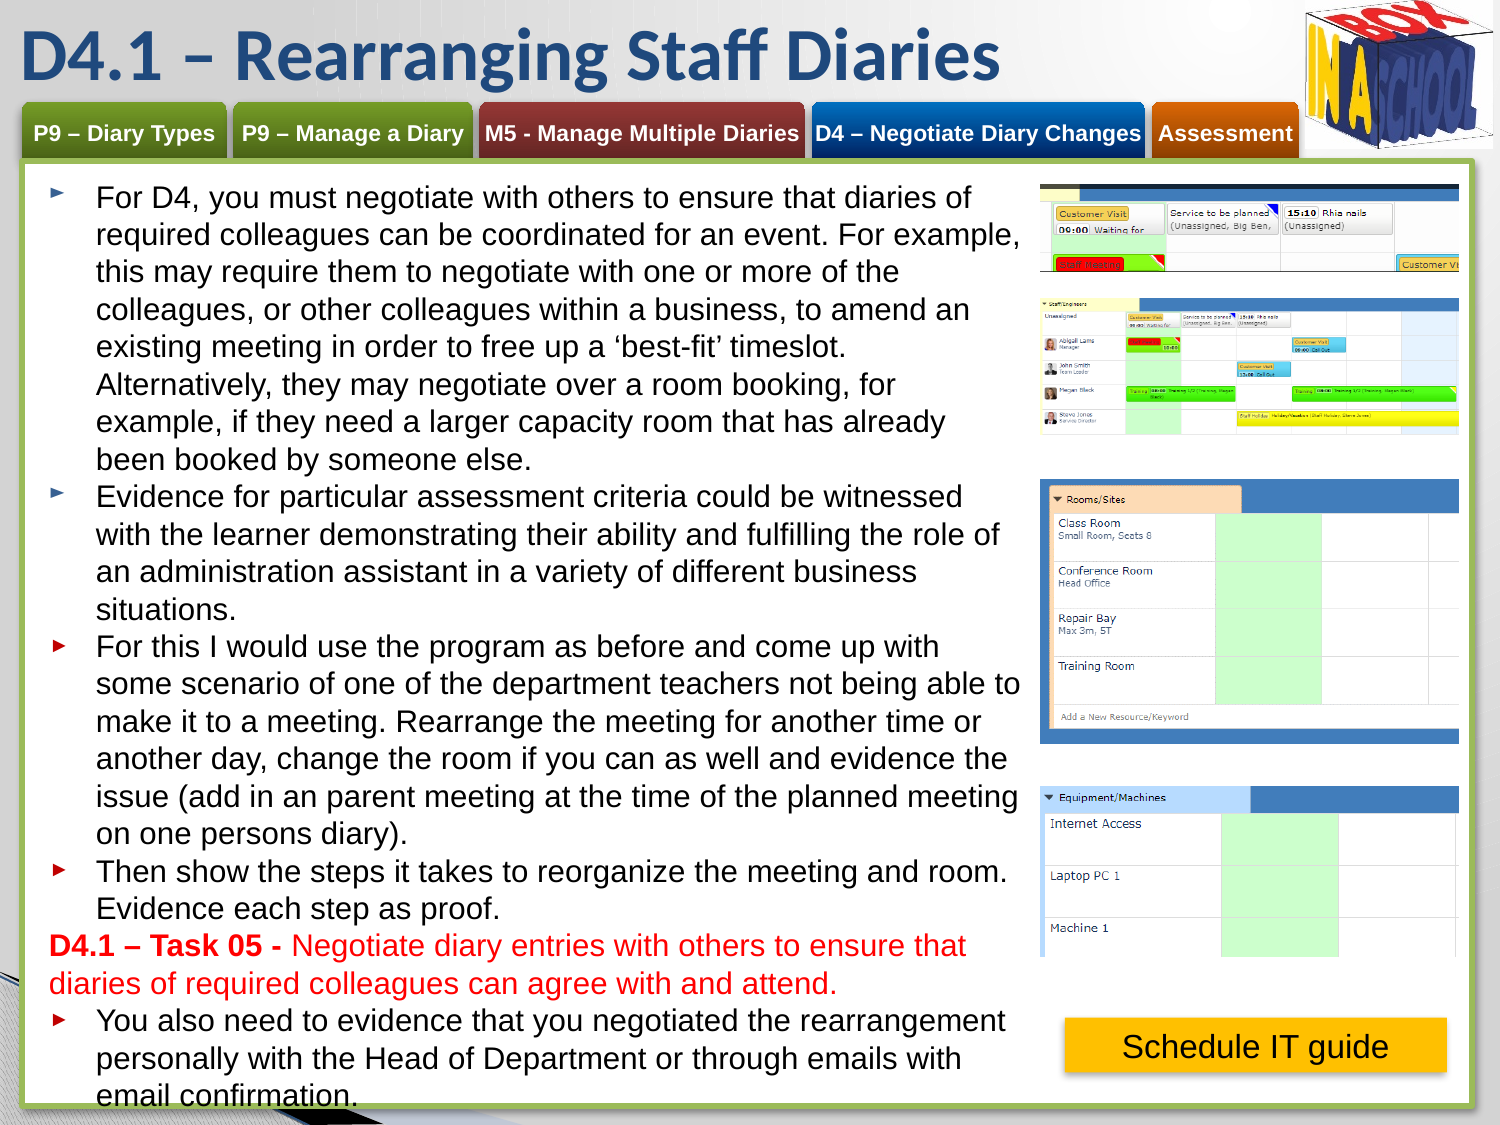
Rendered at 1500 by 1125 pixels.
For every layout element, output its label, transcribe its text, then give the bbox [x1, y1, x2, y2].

picture [1040, 298, 1459, 435]
text_box Schedule IT guide [1064, 1017, 1447, 1073]
text_box For D4, you must negotiate with others to ensure that diaries of required colleagues can be coordinated for an event. For example, this may require them to negotiate with one or more of the colleagues, or other colleagues within a business, to amend an existing meeting in order to free up a ‘best-fit’ timeslot. Alternatively, they may negotiate over a room booking, for example, if they need a larger capacity room that has already been booked by someone else. Evidence for particular assessment criteria could be witnessed with the learner demonstrating their ability and fulfilling the role of an administration assistant in a variety of different business situations. For this I would use the program as before and come up with some scenario of one of the department teachers not being able to make it to a meeting. Rearrange the meeting for another time or another day, change the room if you can as well and evidence the issue (add in an parent meeting at the time of the planned meeting on one persons diary). Then show the steps it takes to reorganize the meeting and room. Evidence each step as proof. D4.1 – Task 05 - Negotiate diary entries with others to ensure that diaries of required colleagues can agree with and attend. You also need to evidence that you negotiated the rearrangement personally with the Head of Department or through emails with email confirmation. [34, 169, 1041, 1121]
title D4.1 – Rearranging Staff Diaries [5, 0, 1270, 102]
picture [1040, 184, 1459, 273]
picture [1040, 479, 1459, 744]
picture [1305, 0, 1494, 149]
picture [1040, 786, 1459, 957]
